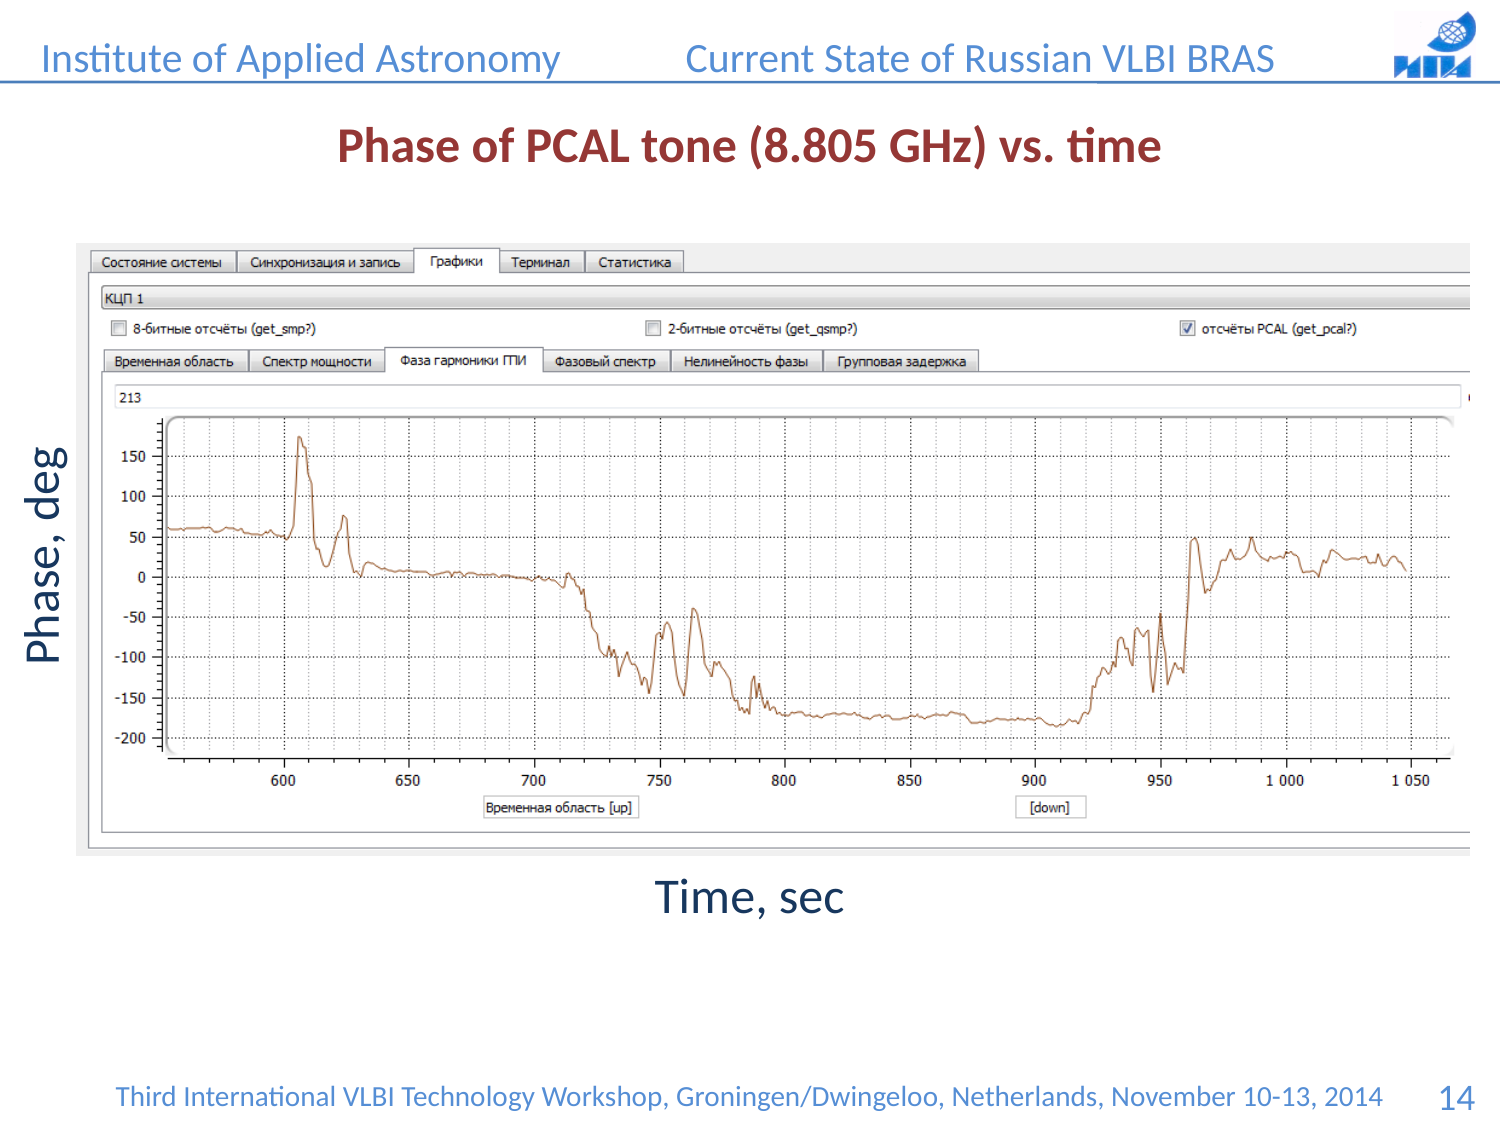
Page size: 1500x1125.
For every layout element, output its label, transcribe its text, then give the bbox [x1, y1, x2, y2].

picture [1394, 11, 1476, 78]
picture [76, 243, 1470, 857]
text_box Phase, deg [1, 444, 71, 681]
text_box Phase of PCAL tone (8.805 GHz) vs. time [0, 105, 1500, 181]
text_box Time, sec [639, 864, 860, 931]
